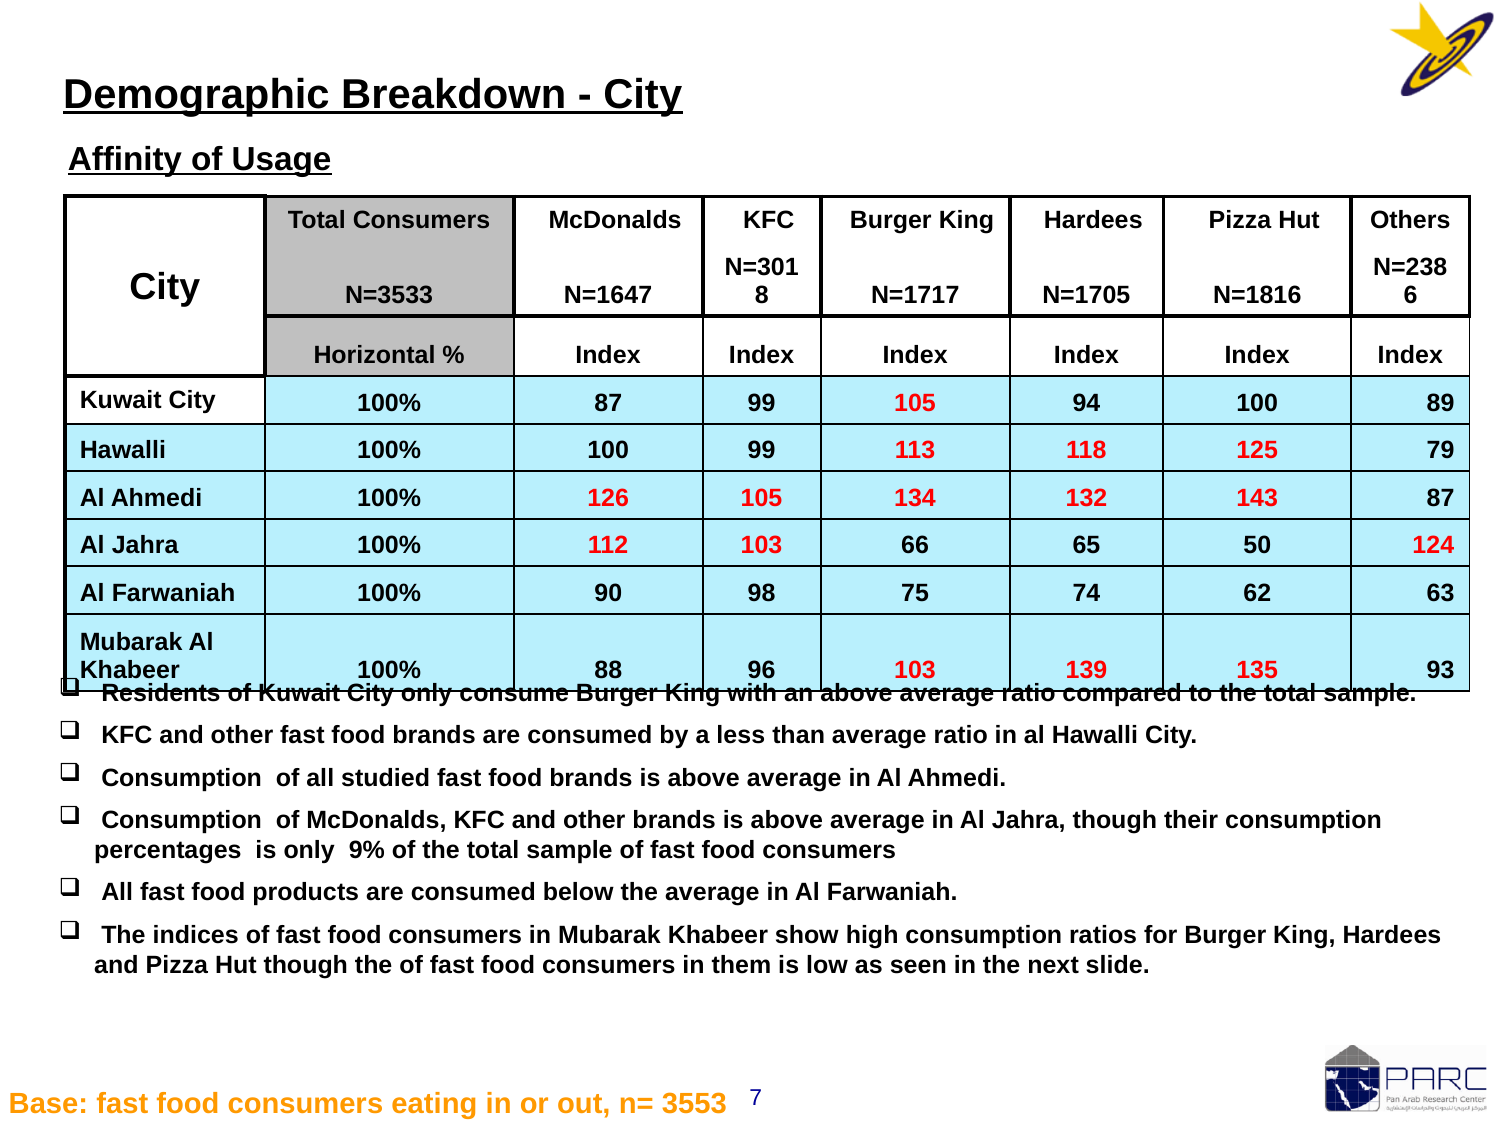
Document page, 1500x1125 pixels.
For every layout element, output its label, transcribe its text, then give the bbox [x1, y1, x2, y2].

table_cell 103 [704, 520, 820, 565]
table_cell 112 [515, 520, 702, 565]
table_cell N=2386 [1353, 241, 1468, 314]
table_cell N=1717 [823, 241, 1008, 314]
table_cell 100% [266, 615, 513, 668]
table_cell 90 [515, 567, 702, 613]
table_cell N=3533 [267, 241, 512, 314]
table_cell Index [1352, 318, 1469, 375]
table_cell 65 [1011, 520, 1162, 565]
table_cell 139 [1011, 615, 1162, 668]
table_cell 89 [1352, 377, 1469, 423]
table_cell 100 [1164, 377, 1350, 423]
table_header Total Consumers [267, 198, 512, 241]
table_cell Hawalli [67, 425, 264, 470]
table_cell 75 [822, 567, 1009, 613]
table_cell 94 [1011, 377, 1162, 423]
table_cell 87 [515, 377, 702, 423]
table_cell 124 [1352, 520, 1469, 565]
table_cell N=1647 [516, 241, 701, 314]
table_cell 88 [515, 615, 702, 668]
table_cell N=1705 [1012, 241, 1162, 314]
table_cell 134 [822, 472, 1009, 518]
table_cell Al Ahmedi [67, 472, 264, 518]
table_cell Al Jahra [67, 520, 264, 565]
table_cell 87 [1352, 472, 1469, 518]
text_box Affinity of Usage [53, 130, 656, 185]
table_cell 105 [822, 377, 1009, 423]
table_cell 98 [704, 567, 820, 613]
table_cell 100% [266, 472, 513, 518]
table_cell 93 [1352, 615, 1469, 668]
table_cell 126 [515, 472, 702, 518]
table_cell 105 [704, 472, 820, 518]
table_cell Mubarak Al Khabeer [67, 615, 264, 668]
table_header Burger King [823, 198, 1008, 241]
table_header Pizza Hut [1165, 198, 1349, 241]
table_cell 96 [704, 615, 820, 668]
table_header Hardees [1012, 198, 1162, 241]
table_cell 50 [1164, 520, 1350, 565]
table_cell 113 [822, 425, 1009, 470]
table_cell N=1816 [1165, 241, 1349, 314]
table_cell 62 [1164, 567, 1350, 613]
table_header KFC [705, 198, 819, 241]
text_box Residents of Kuwait City only consume Burger King with an above average ratio compared to the total sample. KFC and other fast food brands are consumed by a less than average ratio in al Hawalli City. Consumption of all studied fast food brands is above average in Al Ahmedi. Consumption of McDonalds, KFC and other brands is above average in Al Jahra, though their consumption percentages is only 9% of the total sample of fast food consumers All fast food products are consumed below the average in Al Farwaniah. The indices of fast food consumers in Mubarak Khabeer show high consumption ratios for Burger King, Hardees and Pizza Hut though the of fast food consumers in them is low as seen in the next slide. [43, 668, 1500, 986]
table_header City [67, 198, 263, 374]
table_cell 66 [822, 520, 1009, 565]
table_cell Index [1164, 318, 1350, 375]
table_cell Al Farwaniah [67, 567, 264, 613]
table_cell 132 [1011, 472, 1162, 518]
table_cell 100% [266, 567, 513, 613]
table_cell Horizontal % [267, 318, 513, 375]
table_cell 100% [266, 520, 513, 565]
table_cell 135 [1164, 615, 1350, 668]
table_cell Index [515, 318, 702, 375]
table_cell Index [822, 318, 1009, 375]
table_cell N=3018 [705, 241, 819, 314]
picture [1320, 1045, 1494, 1118]
table_cell 100 [515, 425, 702, 470]
table_cell 79 [1352, 425, 1469, 470]
table_cell 118 [1011, 425, 1162, 470]
table_header Others [1353, 198, 1468, 241]
text_box Base: fast food consumers eating in or out, n= 3553 [0, 1077, 798, 1125]
picture [1385, 0, 1498, 100]
table_cell 100% [266, 425, 513, 470]
table_cell Index [1011, 318, 1162, 375]
table_cell 103 [822, 615, 1009, 668]
table_header McDonalds [516, 198, 701, 241]
table_cell 99 [704, 425, 820, 470]
text_box Demographic Breakdown - City [48, 59, 946, 125]
table_cell Kuwait City [67, 378, 264, 423]
table_cell 143 [1164, 472, 1350, 518]
table_cell 63 [1352, 567, 1469, 613]
table_cell 100% [266, 377, 513, 423]
table_cell 74 [1011, 567, 1162, 613]
table_cell 99 [704, 377, 820, 423]
table_cell 125 [1164, 425, 1350, 470]
table_cell Index [704, 318, 820, 375]
